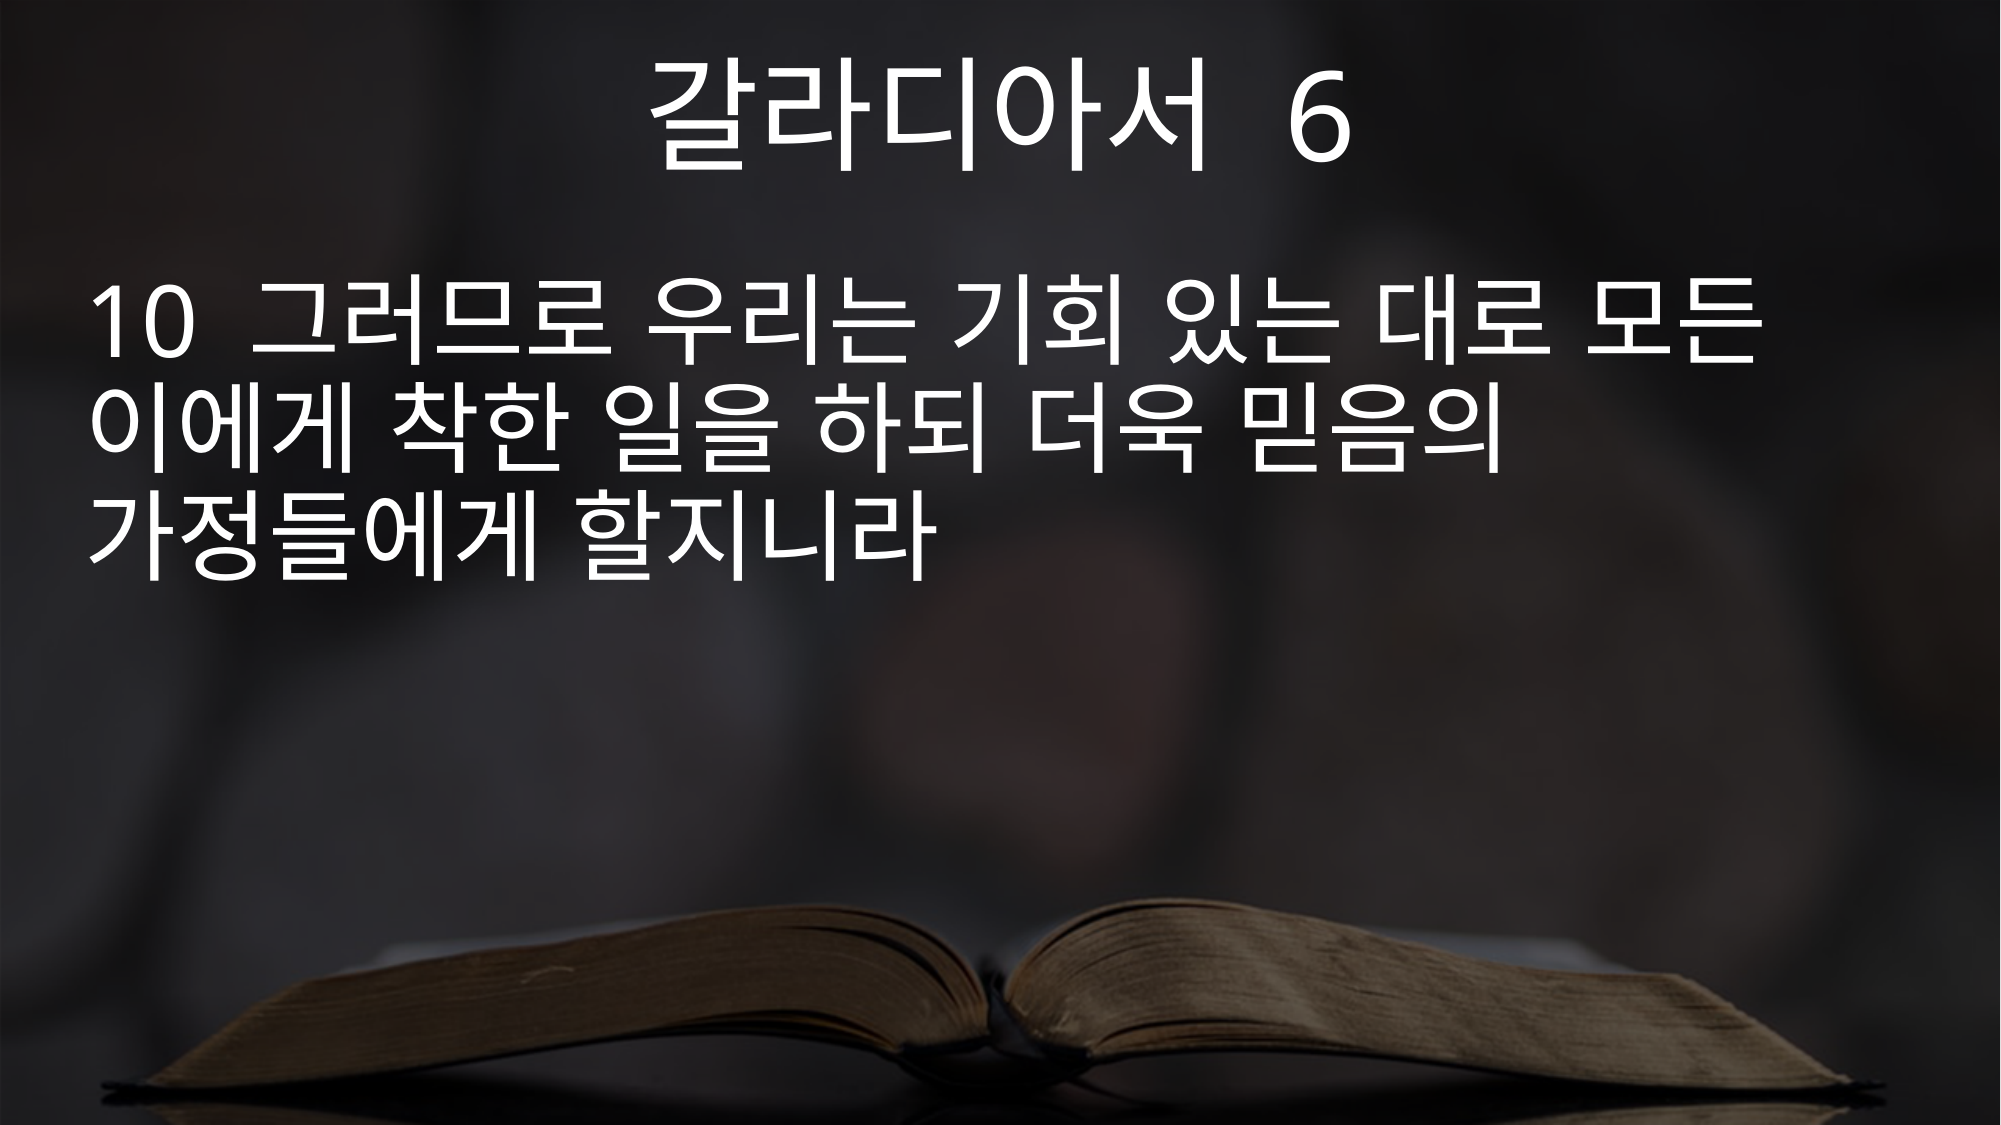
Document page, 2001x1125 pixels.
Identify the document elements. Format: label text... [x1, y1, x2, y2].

list 10 그러므로 우리는 기회 있는 대로 모든 이에게 착한 일을 하되 더욱 믿음의 가정들에게 할지니라 [69, 263, 1953, 423]
picture [0, 0, 2001, 1125]
footer 갈라디아서 6 [0, 32, 2000, 192]
